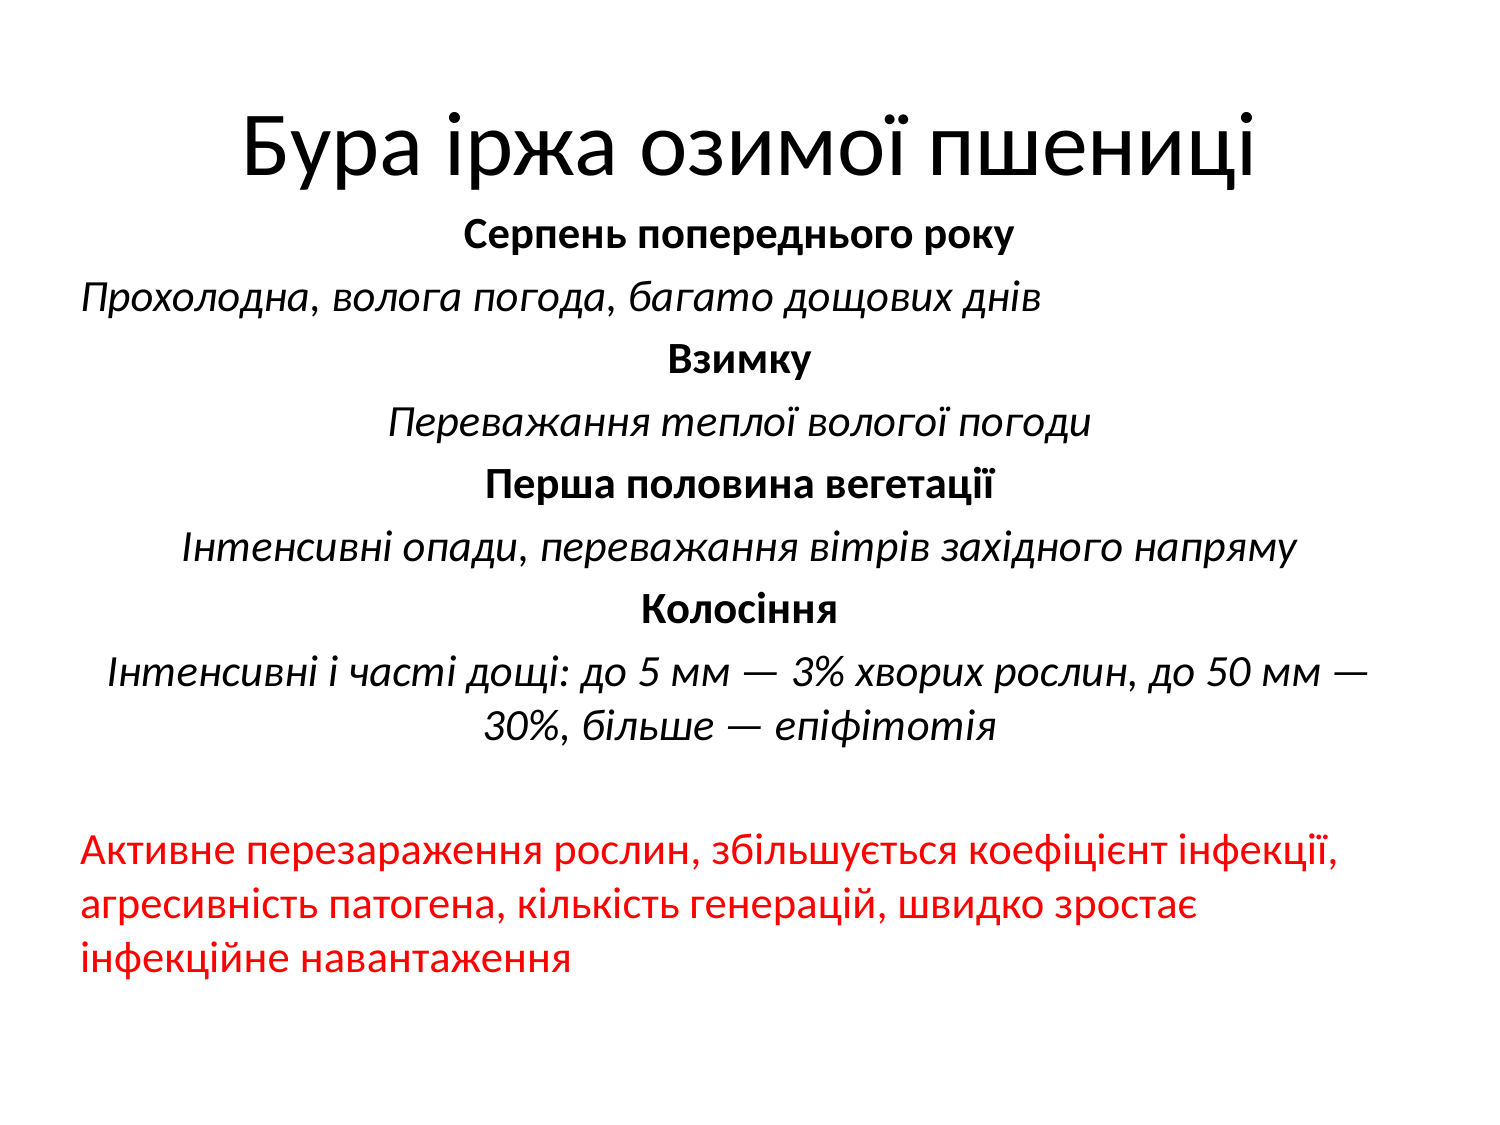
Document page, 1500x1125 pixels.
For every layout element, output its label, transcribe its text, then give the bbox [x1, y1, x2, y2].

list Серпень попереднього року Прохолодна, волога погода, багато дощових днів Взимку Переважання теплої вологої погоди Перша половина вегетації Інтенсивні опади, переважання вітрів західного напряму Колосіння Інтенсивні і часті дощі: до 5 мм — 3% хворих рослин, до 50 мм — 30%, більше — епіфітотія Активне перезараження рослин, збільшується коефіцієнт інфекції, агресивність патогена, кількість генерацій, швидко зростає інфекційне навантаження [64, 196, 1415, 993]
title Бура іржа озимої пшениці [75, 45, 1425, 233]
